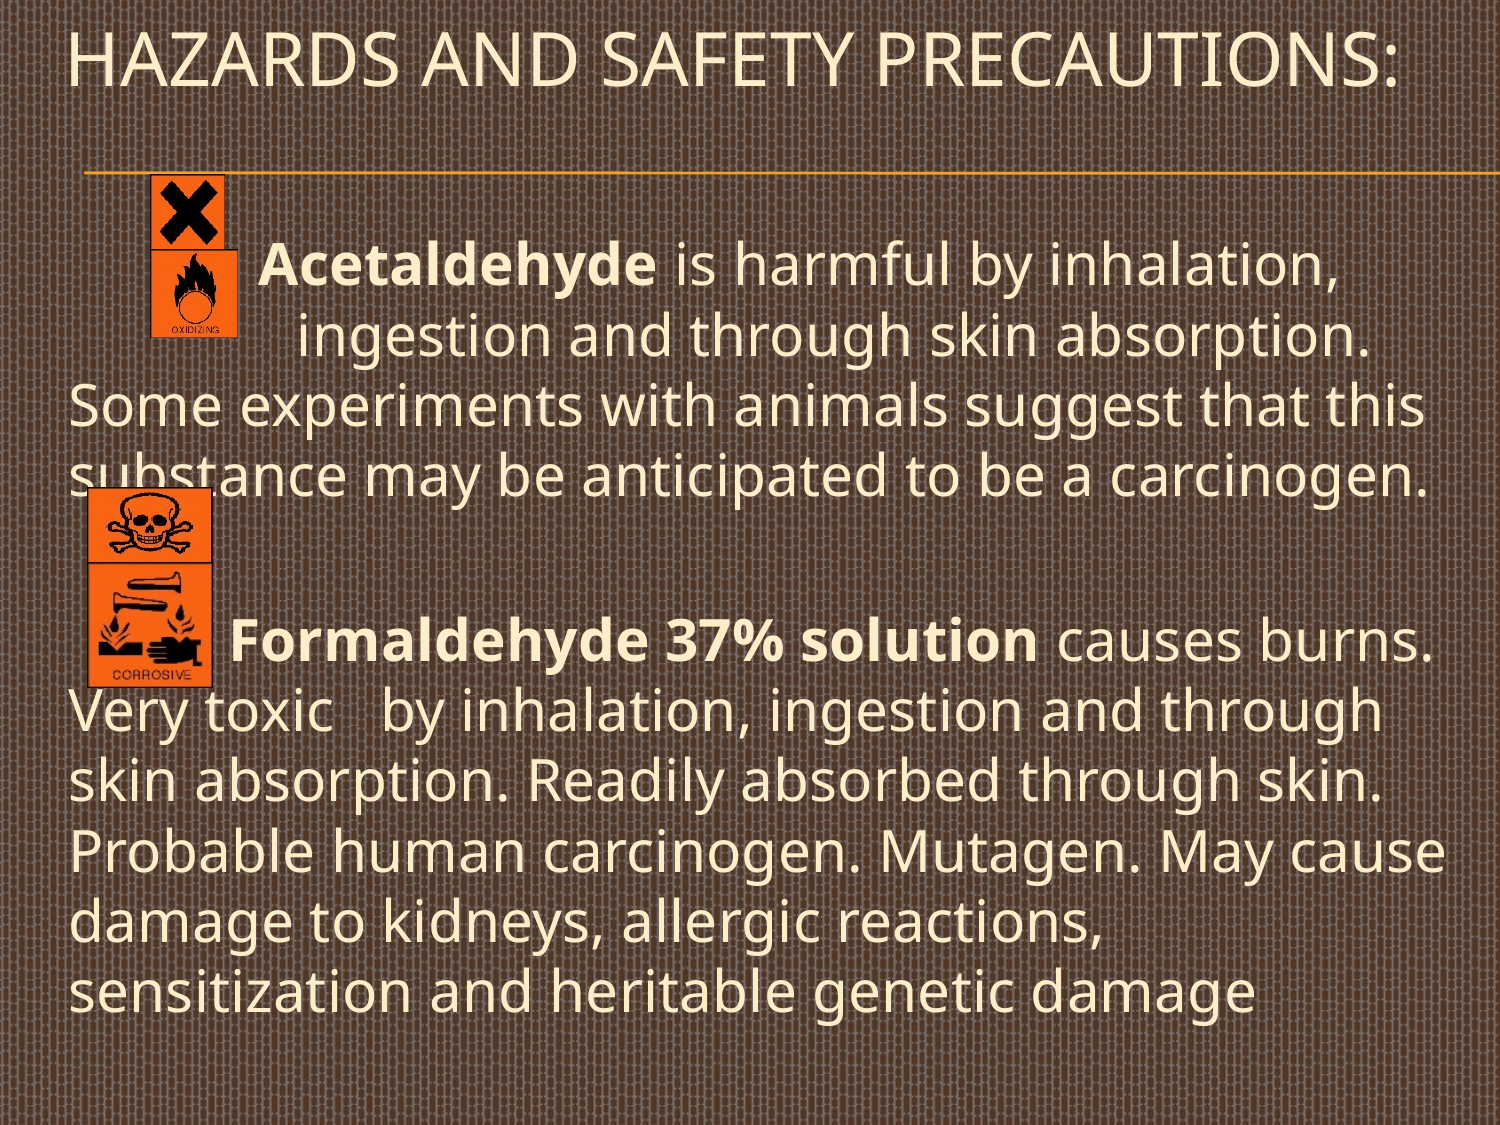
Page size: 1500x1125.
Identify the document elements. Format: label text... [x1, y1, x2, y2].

list Acetaldehyde is harmful by inhalation, ingestion and through skin absorption. Some experiments with animals suggest that this substance may be anticipated to be a carcinogen. Formaldehyde 37% solution causes burns. Very toxic by inhalation, ingestion and through skin absorption. Readily absorbed through skin. Probable human carcinogen. Mutagen. May cause damage to kidneys, allergic reactions, sensitization and heritable genetic damage [0, 137, 1475, 1125]
picture [149, 174, 238, 338]
picture [87, 487, 213, 688]
title Hazards and safety precautions: [50, 0, 1475, 113]
